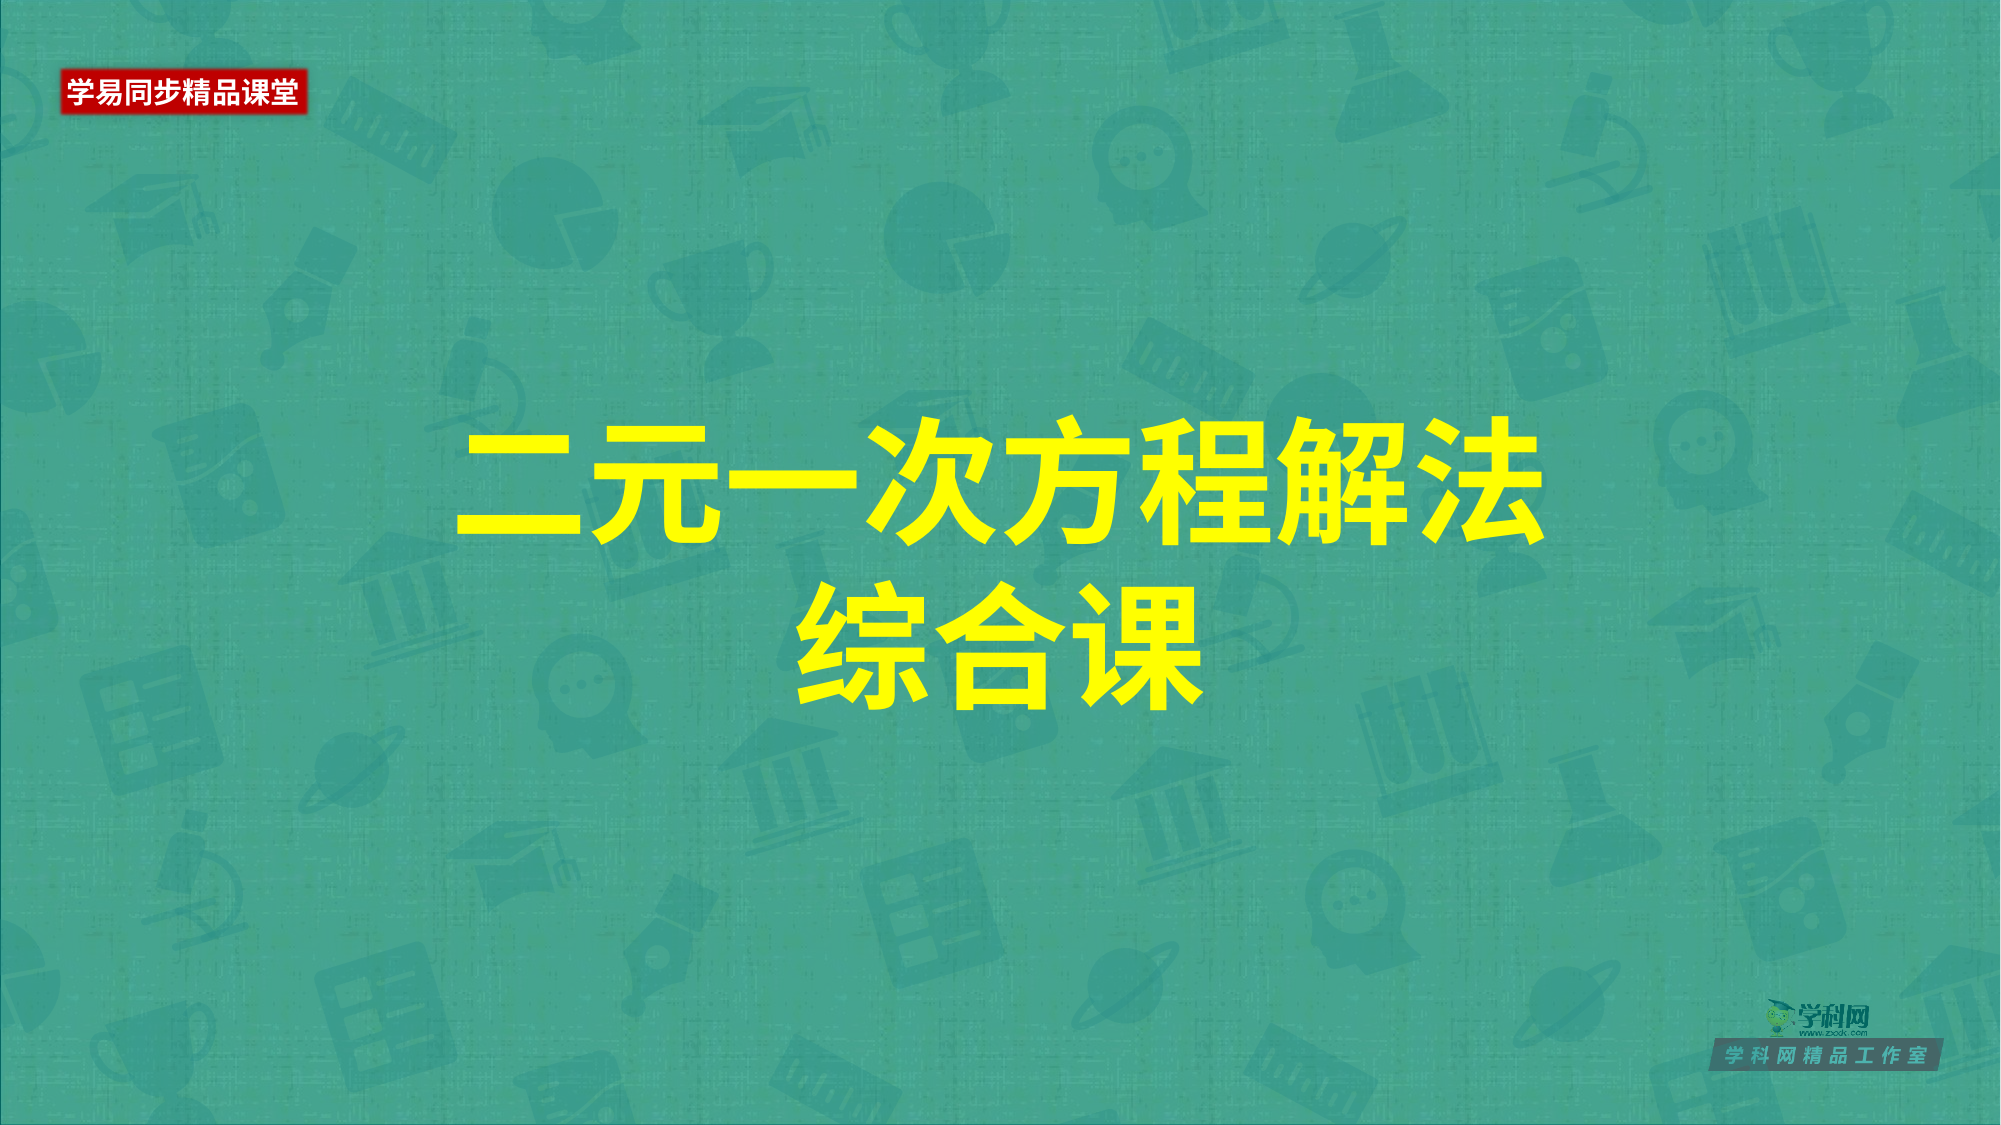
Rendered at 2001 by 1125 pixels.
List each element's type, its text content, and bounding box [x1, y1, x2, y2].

picture [0, 0, 2001, 1125]
text_box 学易同步精品课堂 [63, 71, 305, 112]
text_box 二元一次方程解法 综合课 [293, 388, 1706, 733]
